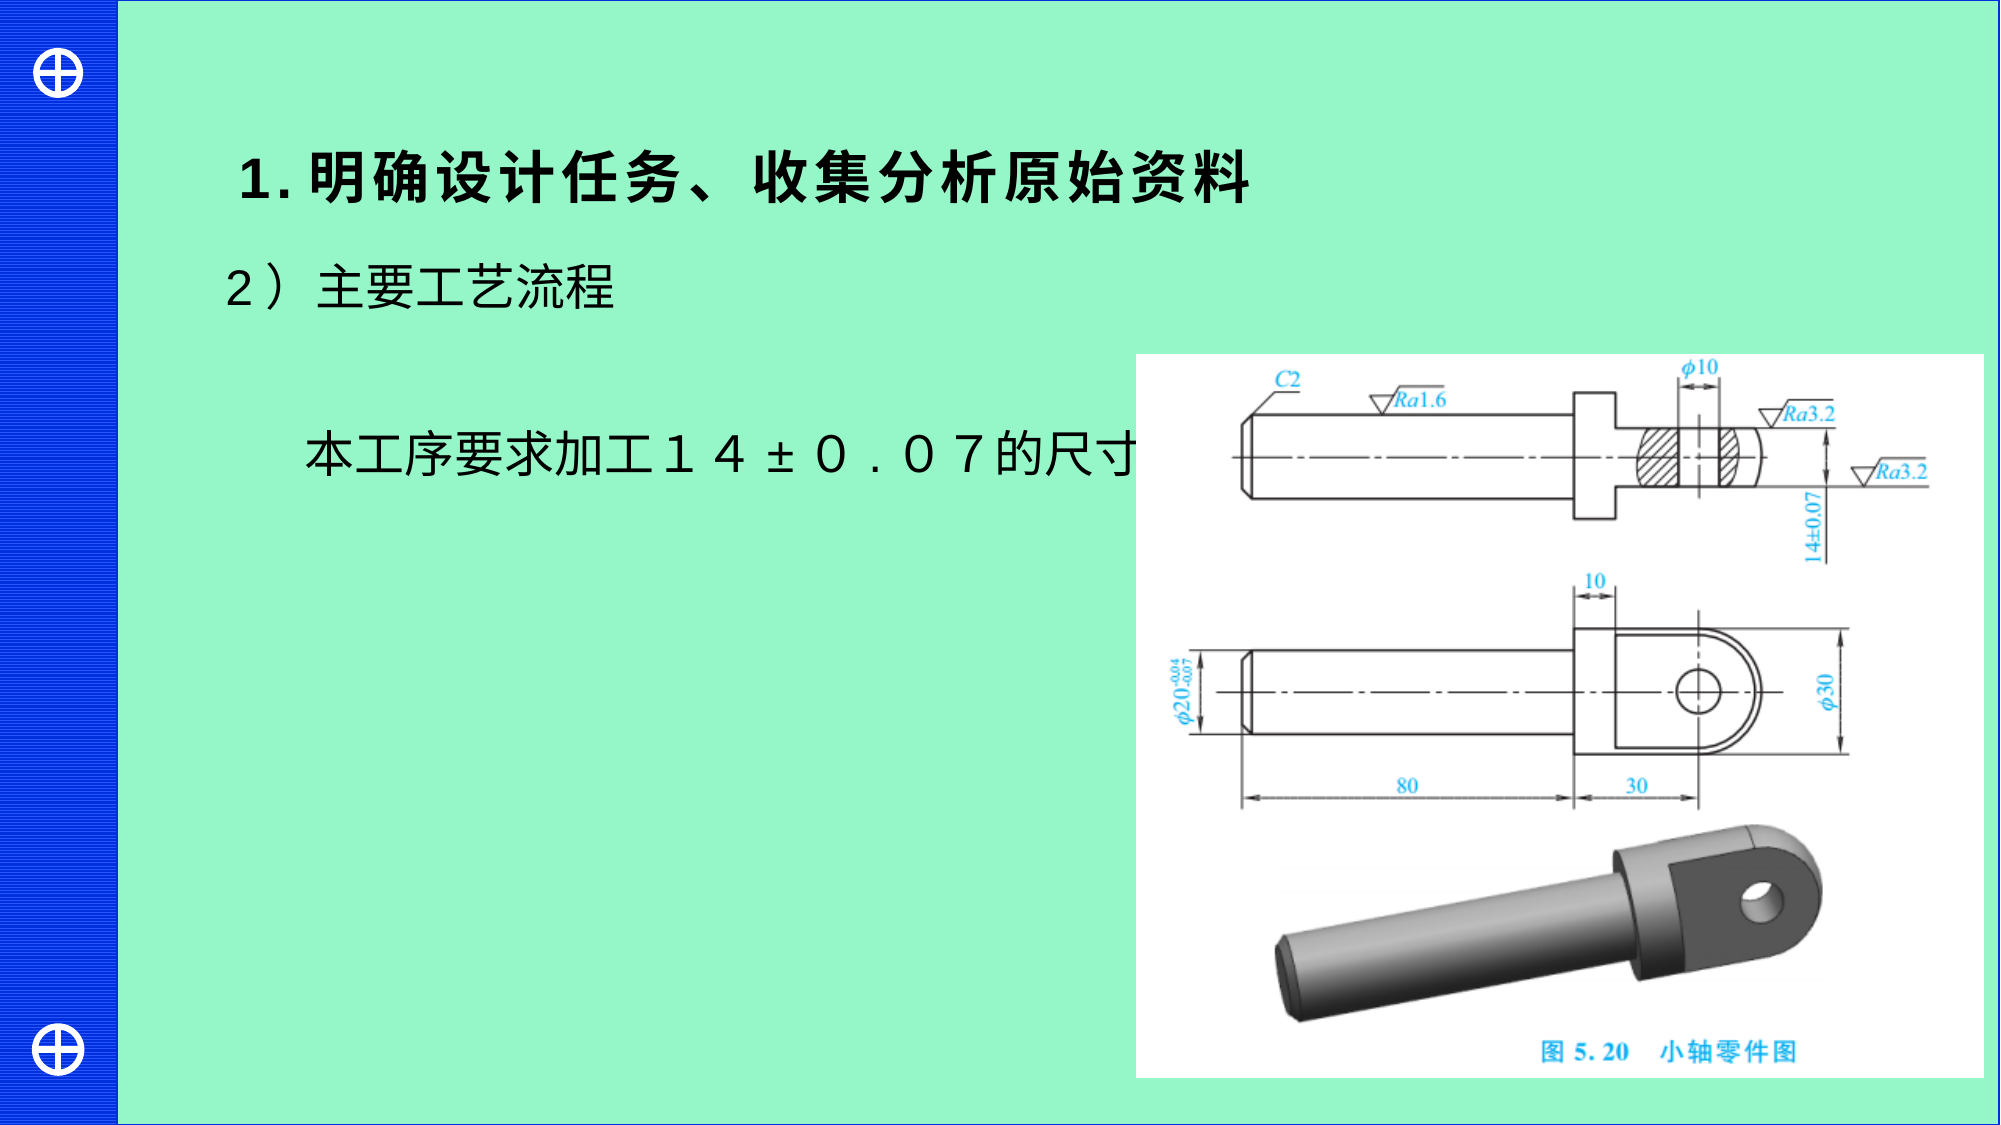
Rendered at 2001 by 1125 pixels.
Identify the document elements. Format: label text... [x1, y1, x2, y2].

text_box 1.明确设计任务、收集分析原始资料 [135, 96, 1423, 217]
text_box 本工序要求加工１４±０.０７的尺寸。 [190, 385, 1136, 490]
picture [1136, 354, 1984, 1078]
text_box 2）主要工艺流程 [135, 217, 1843, 323]
